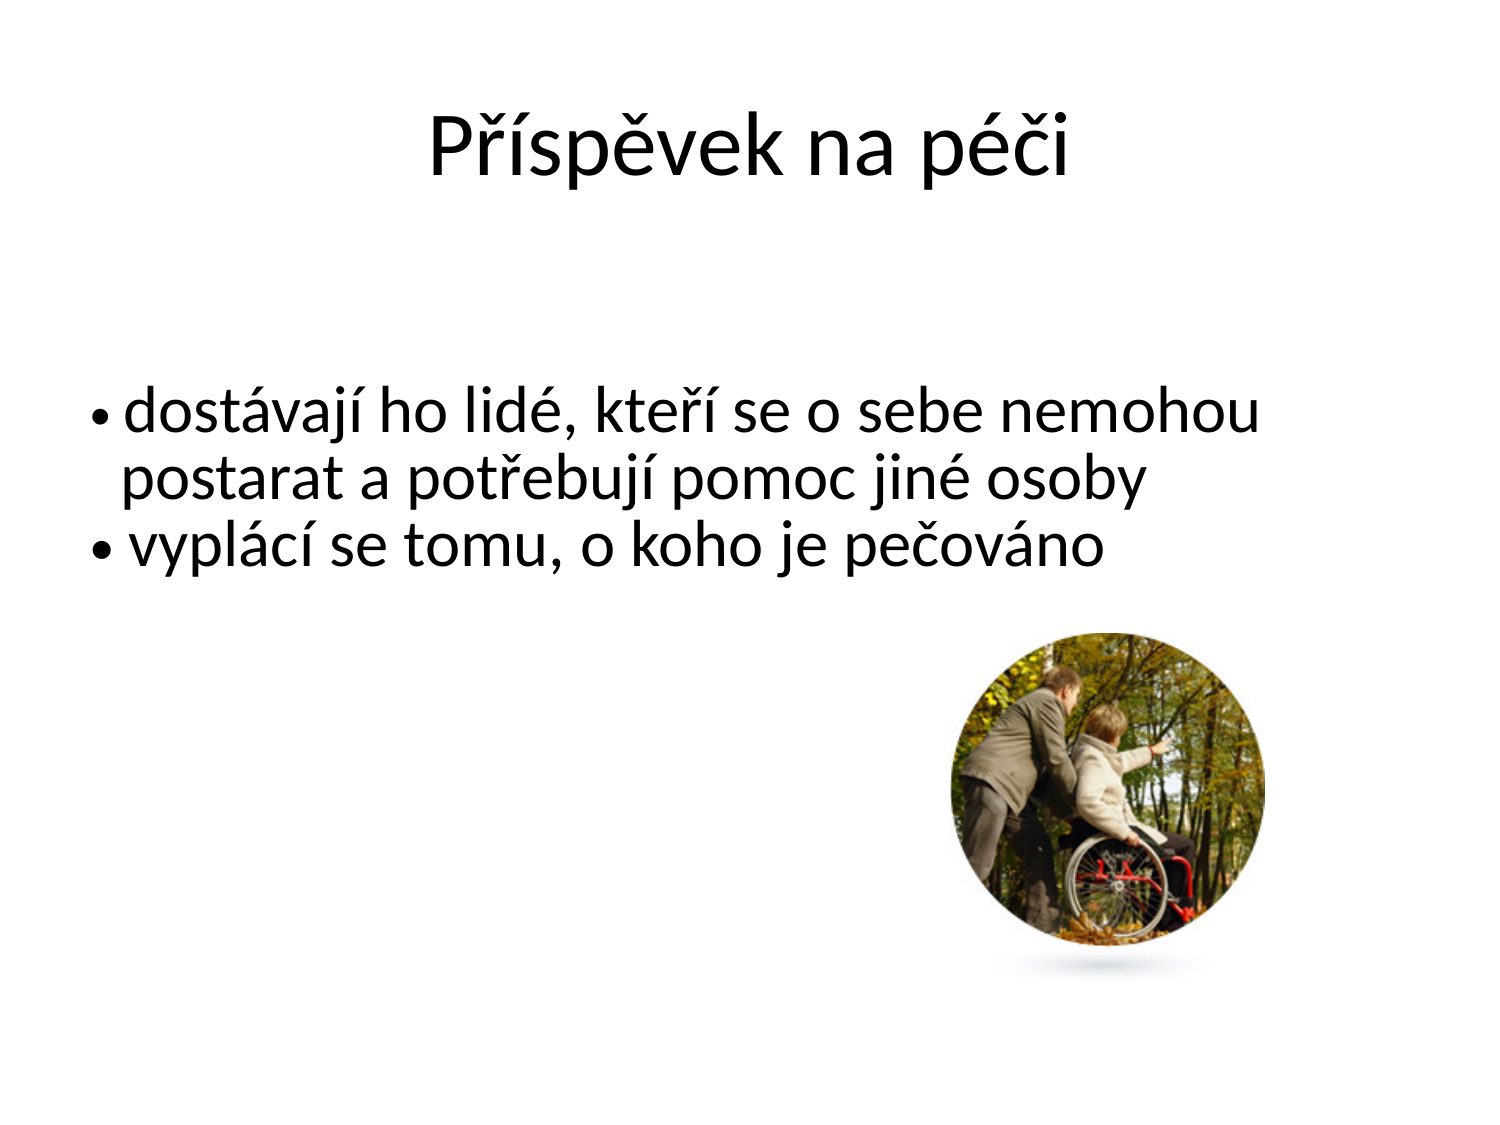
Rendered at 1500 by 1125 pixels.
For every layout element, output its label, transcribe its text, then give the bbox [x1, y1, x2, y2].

title Příspěvek na péči [75, 45, 1425, 233]
text_box [74, 308, 703, 737]
picture [950, 633, 1265, 986]
table_header dostávají ho lidé, kteří se o sebe nemohou postarat a potřebují pomoc jiné osoby vyplácí se tomu, o koho je pečováno [75, 326, 1425, 811]
